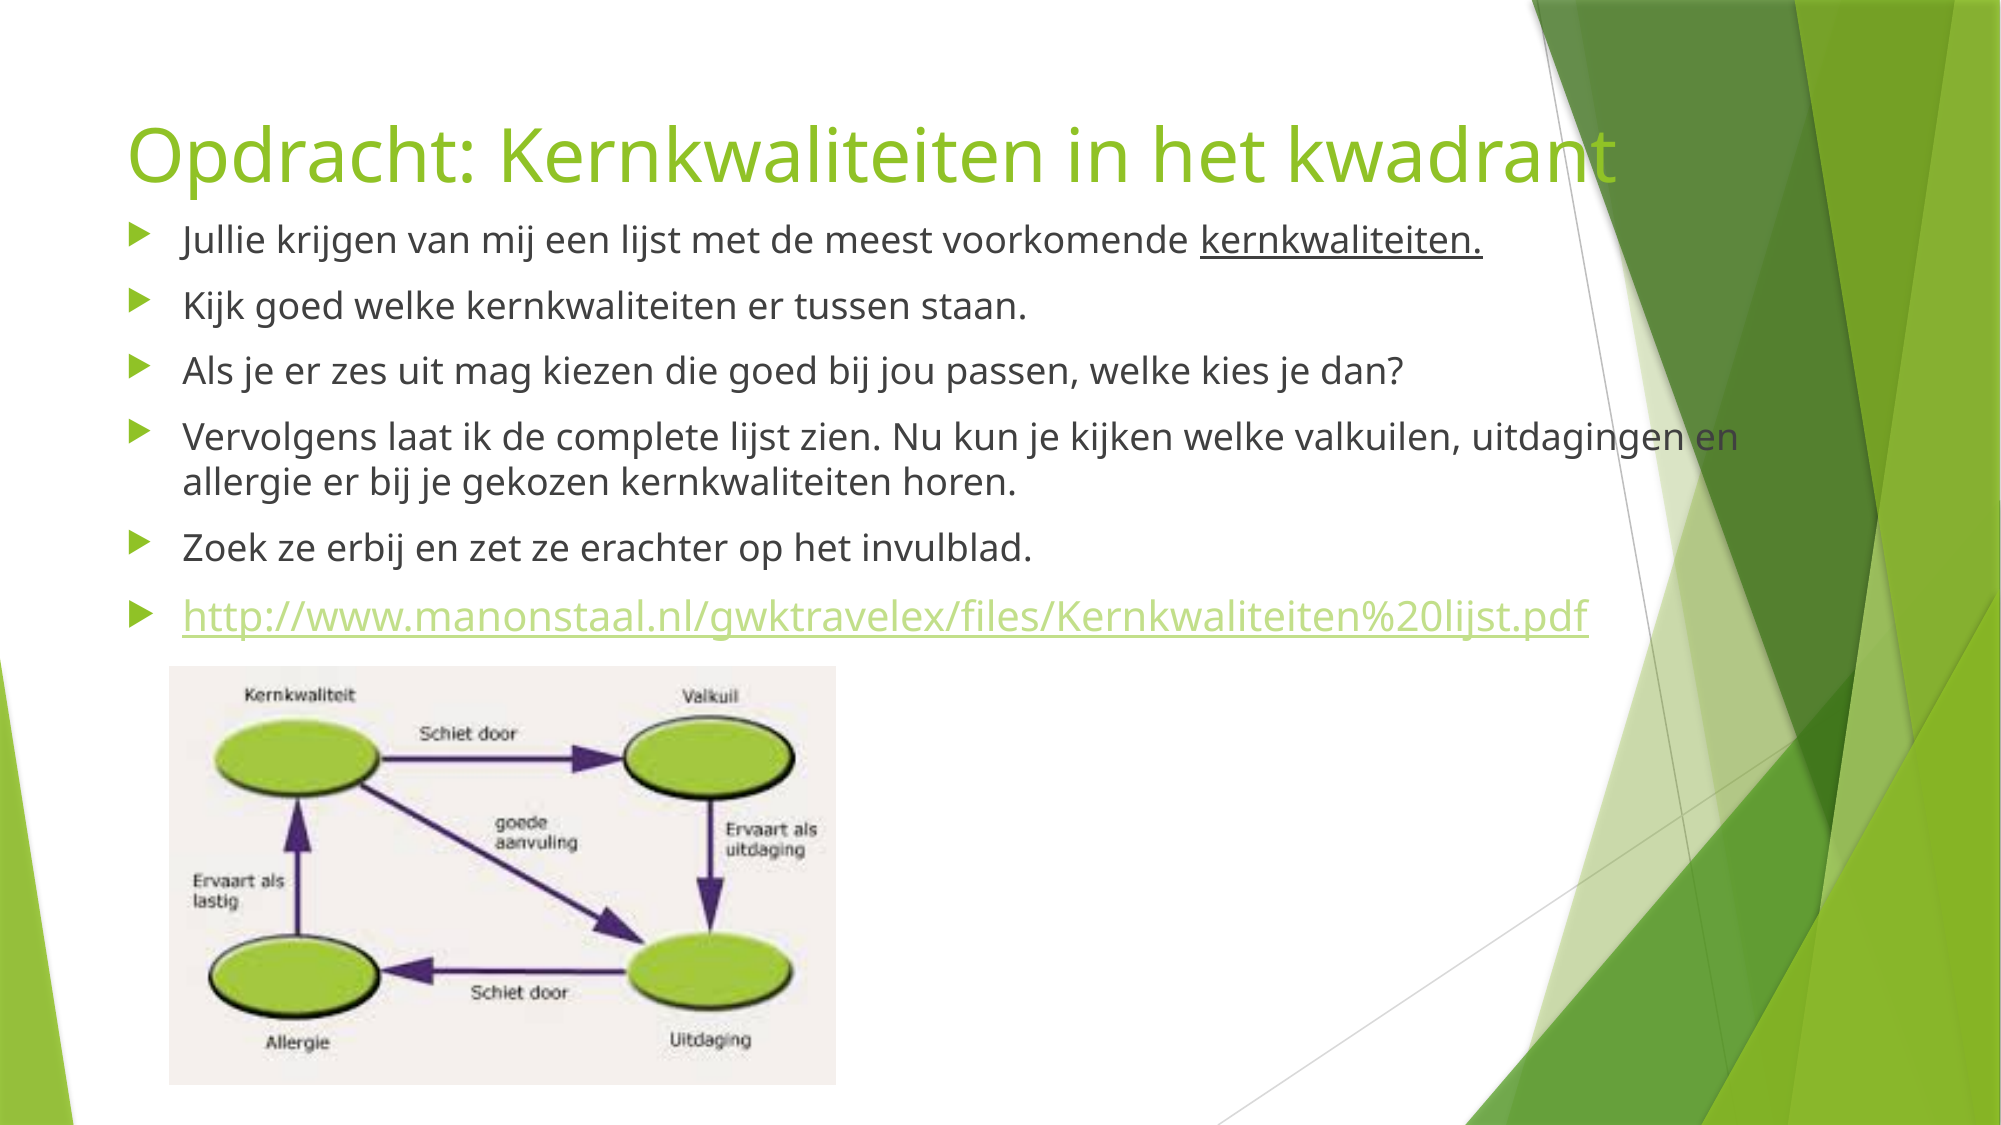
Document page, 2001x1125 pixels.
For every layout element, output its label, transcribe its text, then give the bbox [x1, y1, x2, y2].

list Jullie krijgen van mij een lijst met de meest voorkomende kernkwaliteiten. Kijk goed welke kernkwaliteiten er tussen staan. Als je er zes uit mag kiezen die goed bij jou passen, welke kies je dan? Vervolgens laat ik de complete lijst zien. Nu kun je kijken welke valkuilen, uitdagingen en allergie er bij je gekozen kernkwaliteiten horen. Zoek ze erbij en zet ze erachter op het invulblad. http://www.manonstaal.nl/gwktravelex/files/Kernkwaliteiten%20lijst.pdf [111, 208, 1843, 1125]
title Opdracht: Kernkwaliteiten in het kwadrant [111, 99, 1732, 208]
picture [168, 666, 837, 1085]
